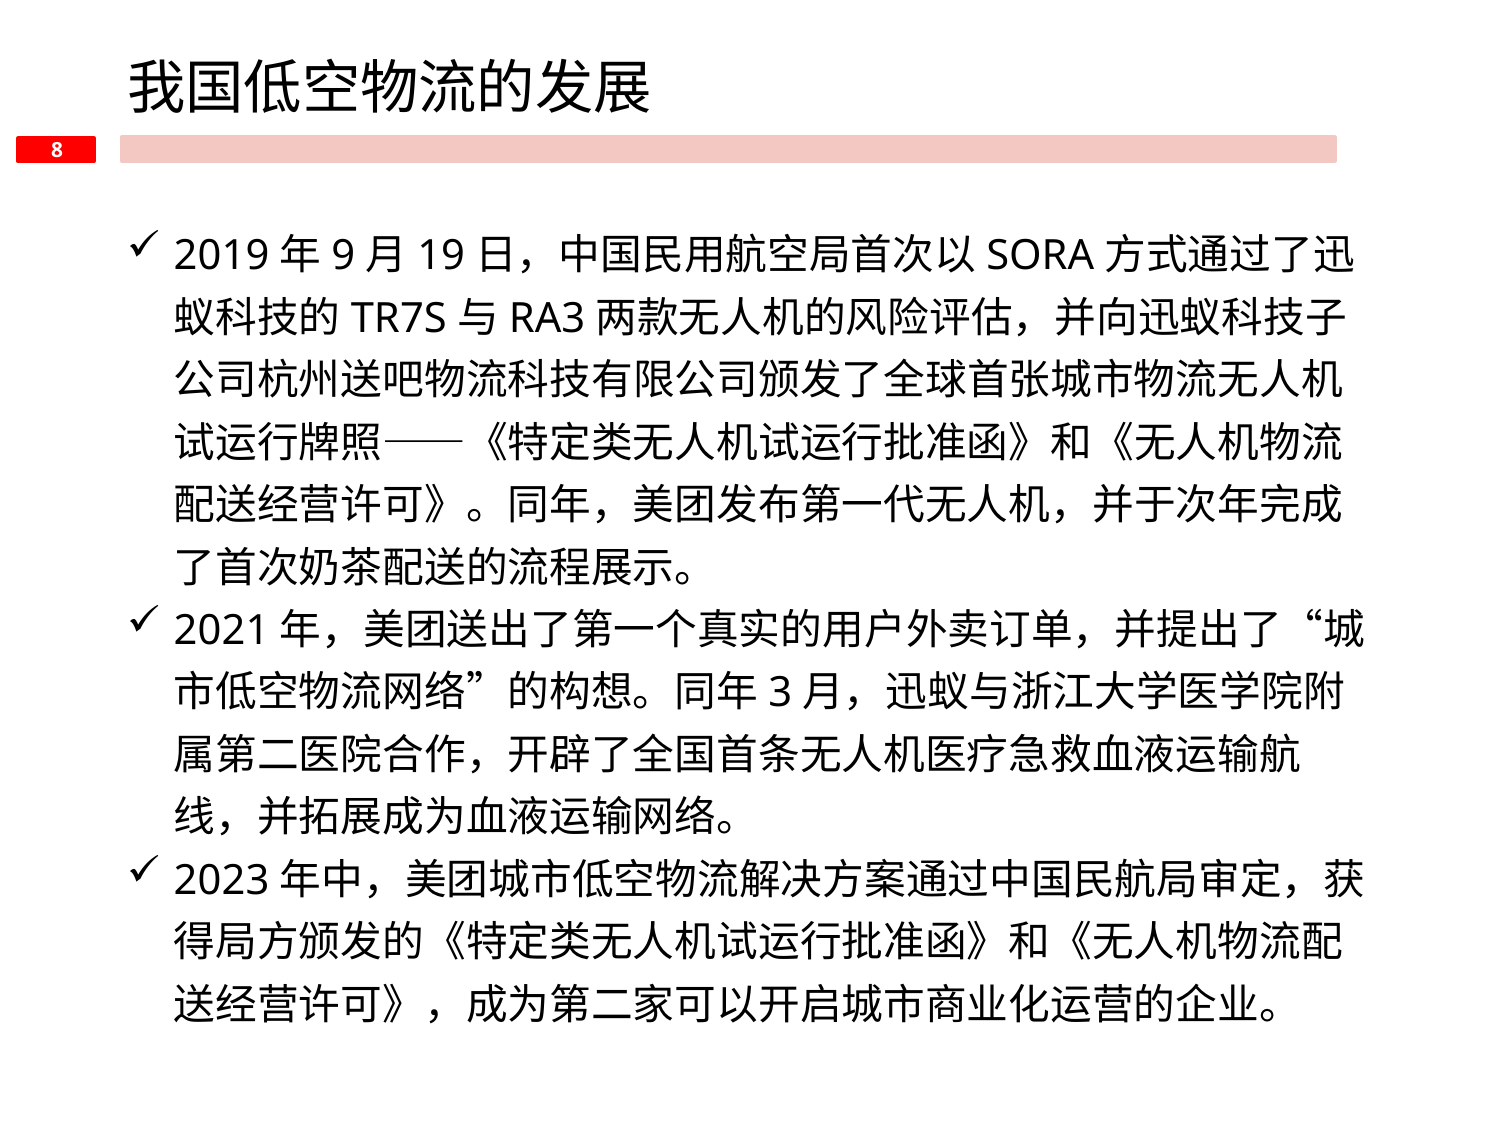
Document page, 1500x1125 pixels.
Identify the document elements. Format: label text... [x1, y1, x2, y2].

text_box [17, 129, 97, 189]
text_box 我国低空物流的发展 [112, 42, 667, 128]
text_box 2019年9月19日，中国民用航空局首次以SORA方式通过了迅蚁科技的TR7S与RA3两款无人机的风险评估，并向迅蚁科技子公司杭州送吧物流科技有限公司颁发了全球首张城市物流无人机试运行牌照——《特定类无人机试运行批准函》和《无人机物流配送经营许可》。同年，美团发布第一代无人机，并于次年完成了首次奶茶配送的流程展示。 2021年，美团送出了第一个真实的用户外卖订单，并提出了“城市低空物流网络”的构想。同年3月，迅蚁与浙江大学医学院附属第二医院合作，开辟了全国首条无人机医疗急救血液运输航线，并拓展成为血液运输网络。 2023年中，美团城市低空物流解决方案通过中国民航局审定，获得局方颁发的《特定类无人机试运行批准函》和《无人机物流配送经营许可》，成为第二家可以开启城市商业化运营的企业。 [112, 208, 1381, 1002]
